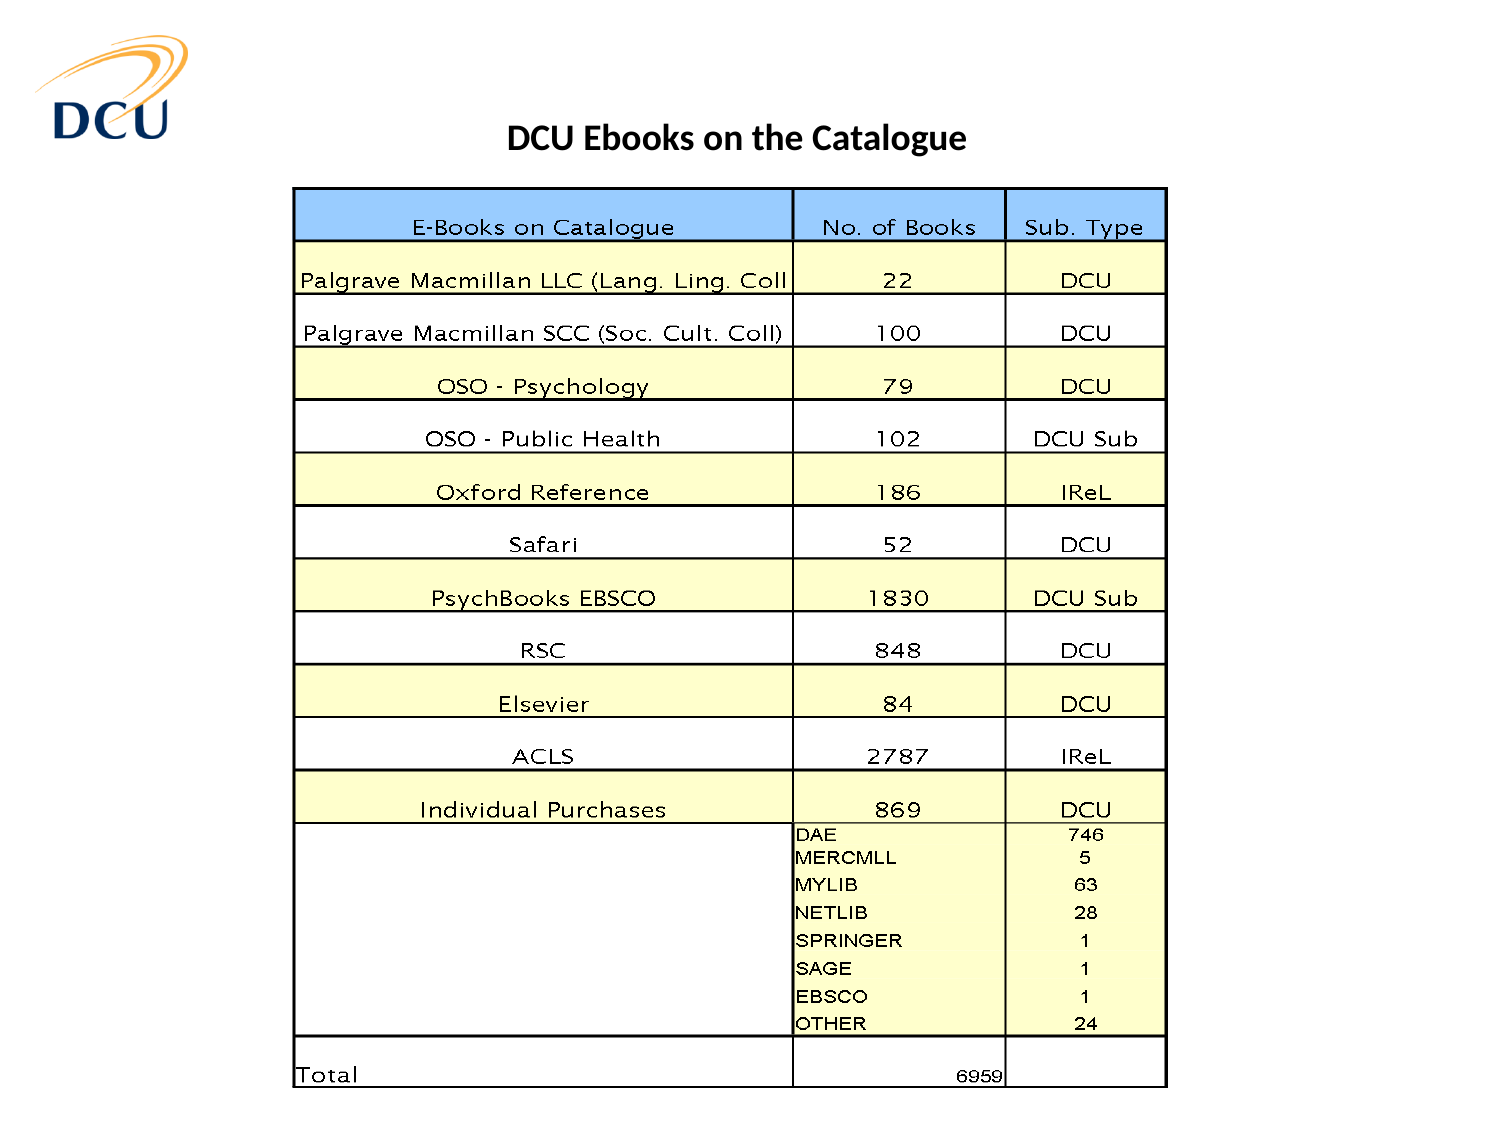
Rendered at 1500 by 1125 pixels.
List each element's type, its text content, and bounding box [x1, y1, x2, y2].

text_box DCU Ebooks on the Catalogue [492, 105, 1043, 166]
picture [292, 187, 1169, 1088]
picture [34, 34, 188, 139]
